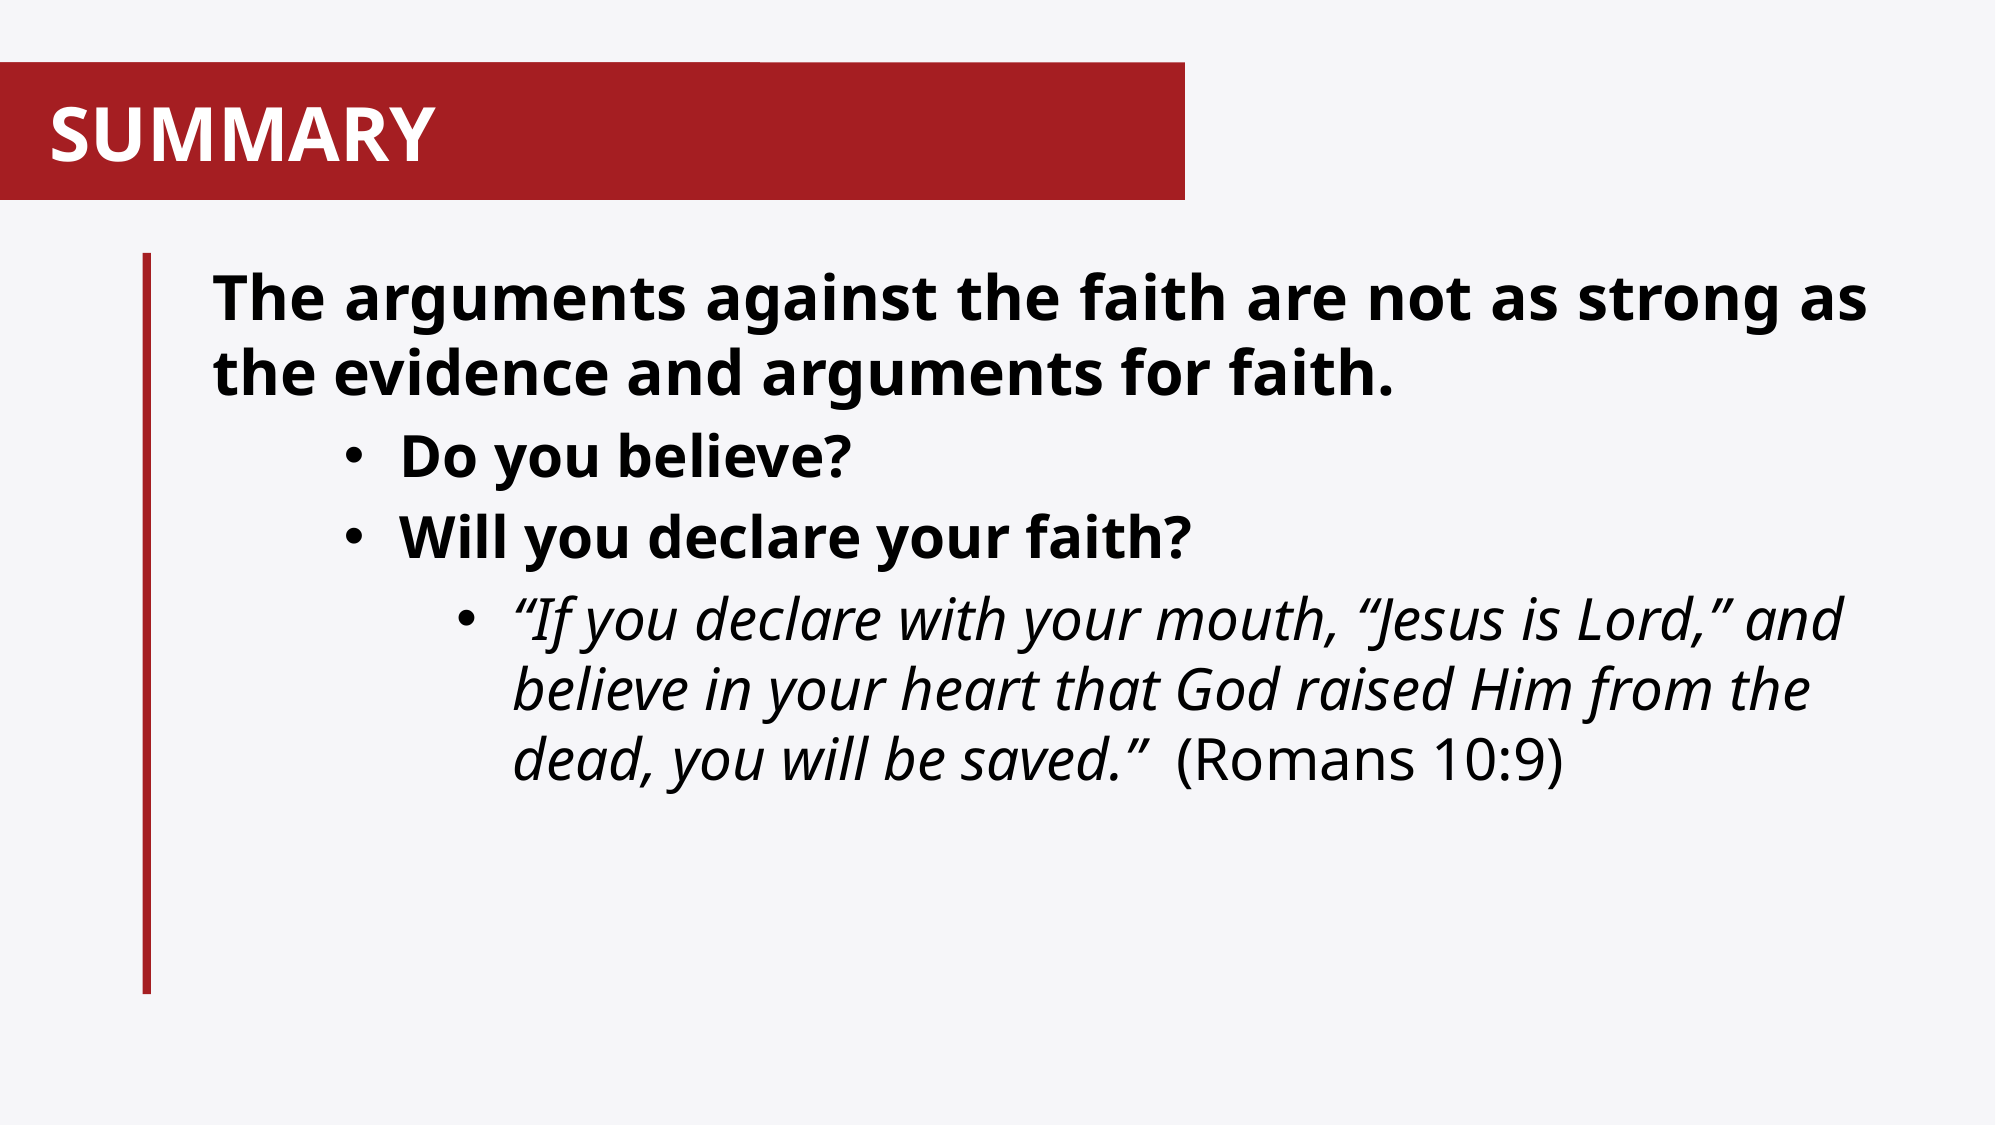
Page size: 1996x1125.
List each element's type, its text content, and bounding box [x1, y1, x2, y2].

subtitle The arguments against the faith are not as strong as the evidence and arguments for faith. Do you believe? Will you declare your faith? “If you declare with your mouth, “Jesus is Lord,” and believe in your heart that God raised Him from the dead, you will be saved.” (Romans 10:9) [197, 249, 1885, 1125]
text_box SUMMARY [0, 62, 1185, 200]
